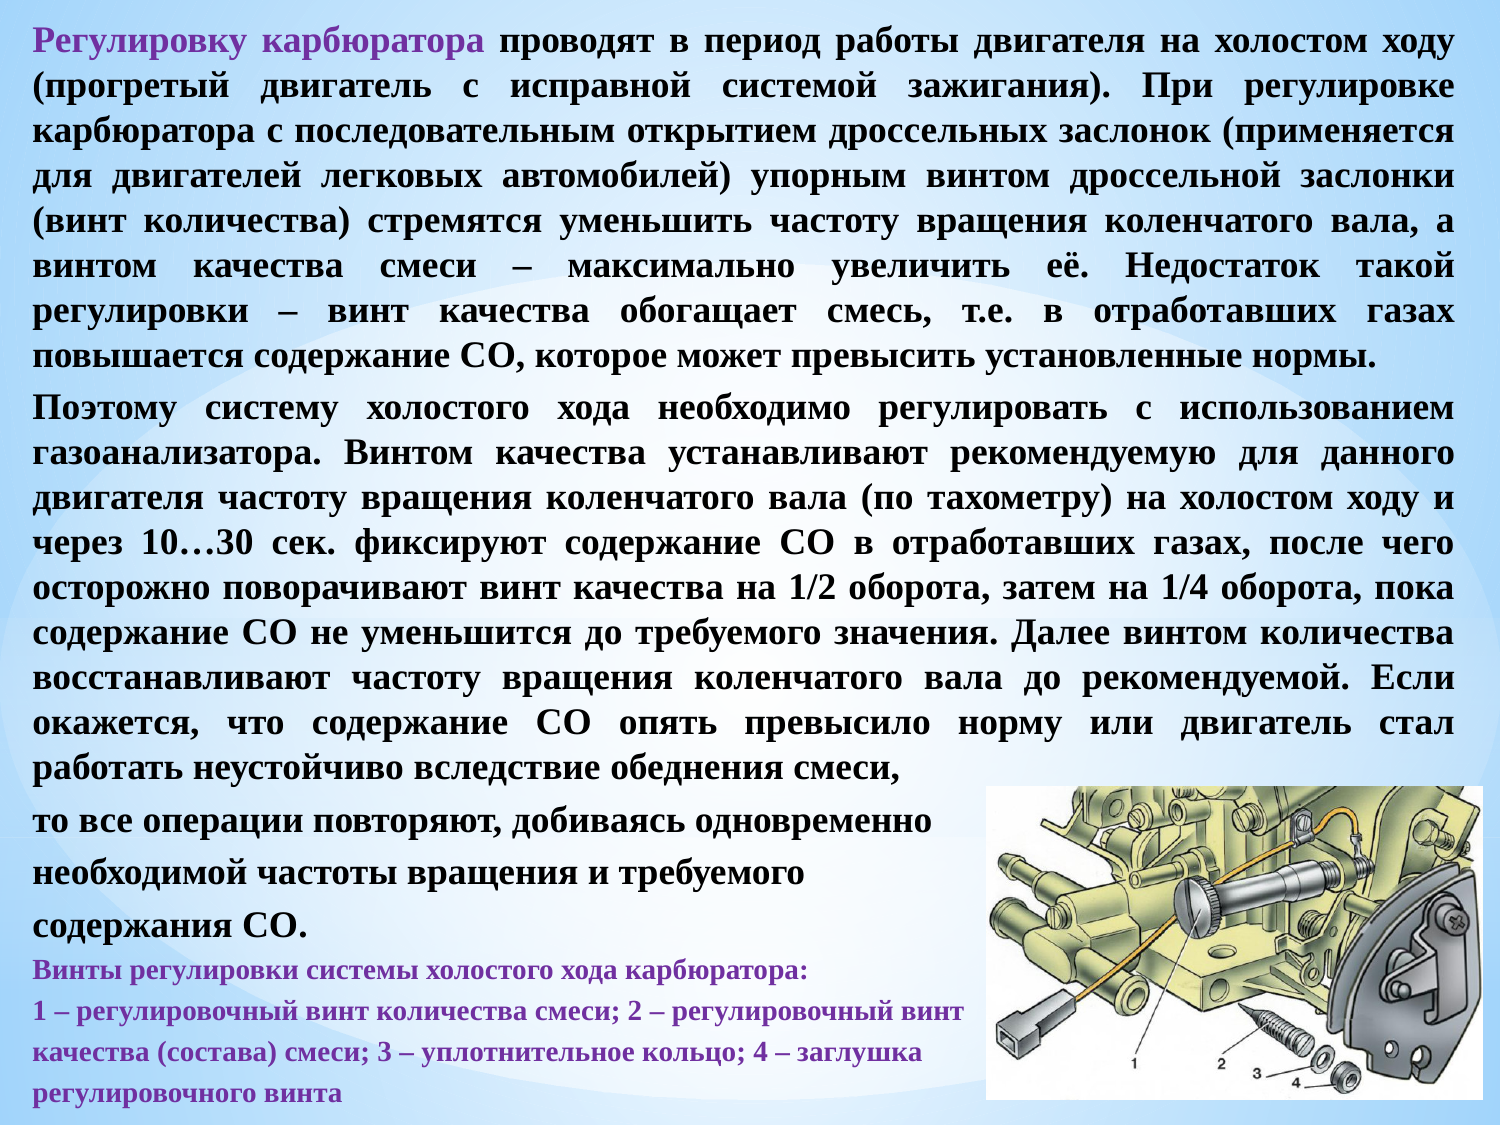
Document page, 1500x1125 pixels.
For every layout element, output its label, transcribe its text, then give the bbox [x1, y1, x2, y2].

picture [985, 786, 1483, 1101]
text_box Регулировку карбюратора проводят в период работы двигателя на холостом ходу (прогретый двигатель с исправной системой зажигания). При регулировке карбюратора с последовательным открытием дроссельных заслонок (применяется для двигателей легковых автомобилей) упорным винтом дроссельной заслонки (винт количества) стремятся уменьшить частоту вращения коленчатого вала, а винтом качества смеси – максимально увеличить её. Недостаток такой регулировки – винт качества обогащает смесь, т.е. в отработавших газах повышается содержание СО, которое может превысить установленные нормы. Поэтому систему холостого хода необходимо регулировать с использованием газоанализатора. Винтом качества устанавливают рекомендуемую для данного двигателя частоту вращения коленчатого вала (по тахометру) на холостом ходу и через 10…30 сек. фиксируют содержание СО в отработавших газах, после чего осторожно поворачивают винт качества на 1/2 оборота, затем на 1/4 оборота, пока содержание СО не уменьшится до требуемого значения. Далее винтом количества восстанавливают частоту вращения коленчатого вала до рекомендуемой. Если окажется, что содержание СО опять превысило норму или двигатель стал работать неустойчиво вследствие обеднения смеси, то все операции повторяют, добиваясь одновременно необходимой частоты вращения и требуемого содержания СО. Винты регулировки системы холостого хода карбюратора: 1 – регулировочный винт количества смеси; 2 – регулировочный винт качества (состава) смеси; 3 – уплотнительное кольцо; 4 – заглушка регулировочного винта [17, 7, 1471, 918]
